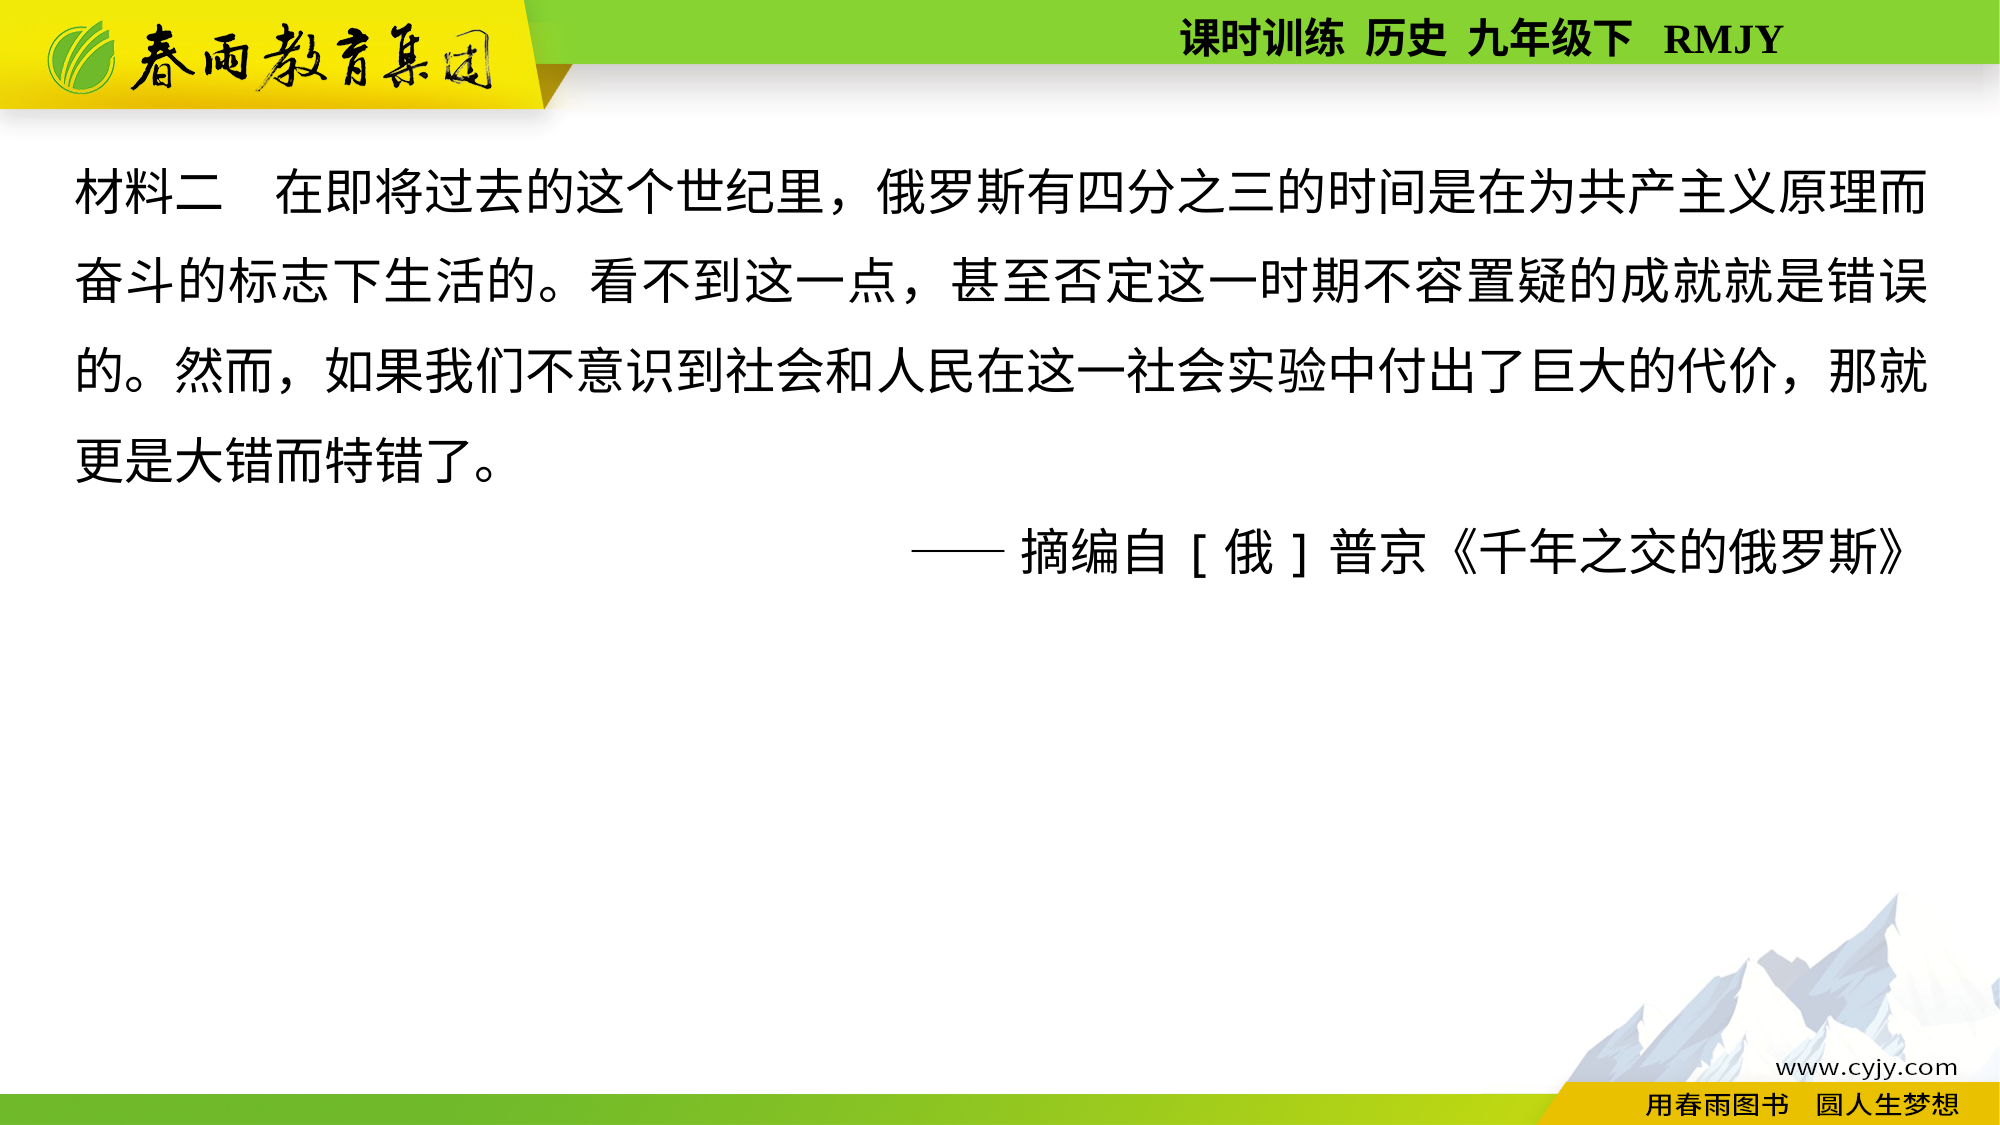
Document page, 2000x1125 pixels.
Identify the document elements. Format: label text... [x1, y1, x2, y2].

picture [0, 0, 2000, 1125]
list 材料二 在即将过去的这个世纪里，俄罗斯有四分之三的时间是在为共产主义原理而奋斗的标志下生活的。看不到这一点，甚至否定这一时期不容置疑的成就就是错误的。然而，如果我们不意识到社会和人民在这一社会实验中付出了巨大的代价，那就更是大错而特错了。 ——摘编自[俄]普京《千年之交的俄罗斯》 [59, 122, 1944, 581]
